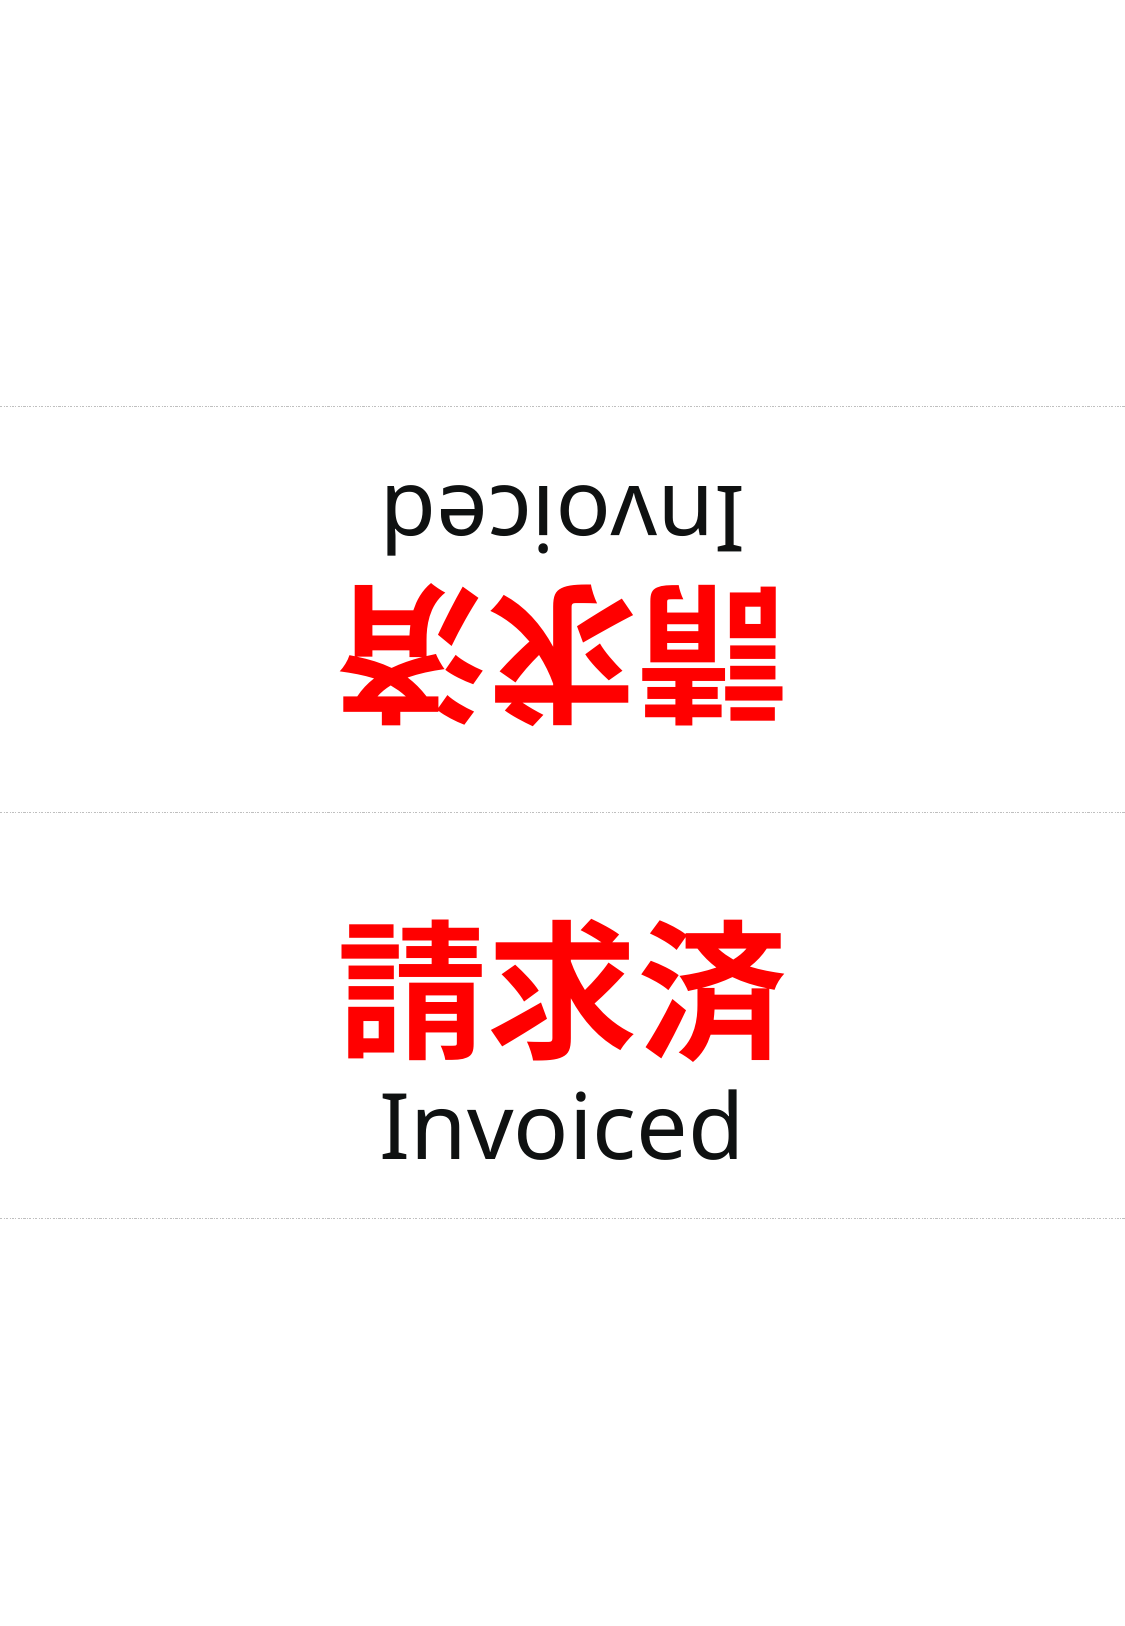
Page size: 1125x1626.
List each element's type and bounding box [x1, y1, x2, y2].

text_box [320, 459, 805, 756]
text_box [320, 890, 805, 1187]
